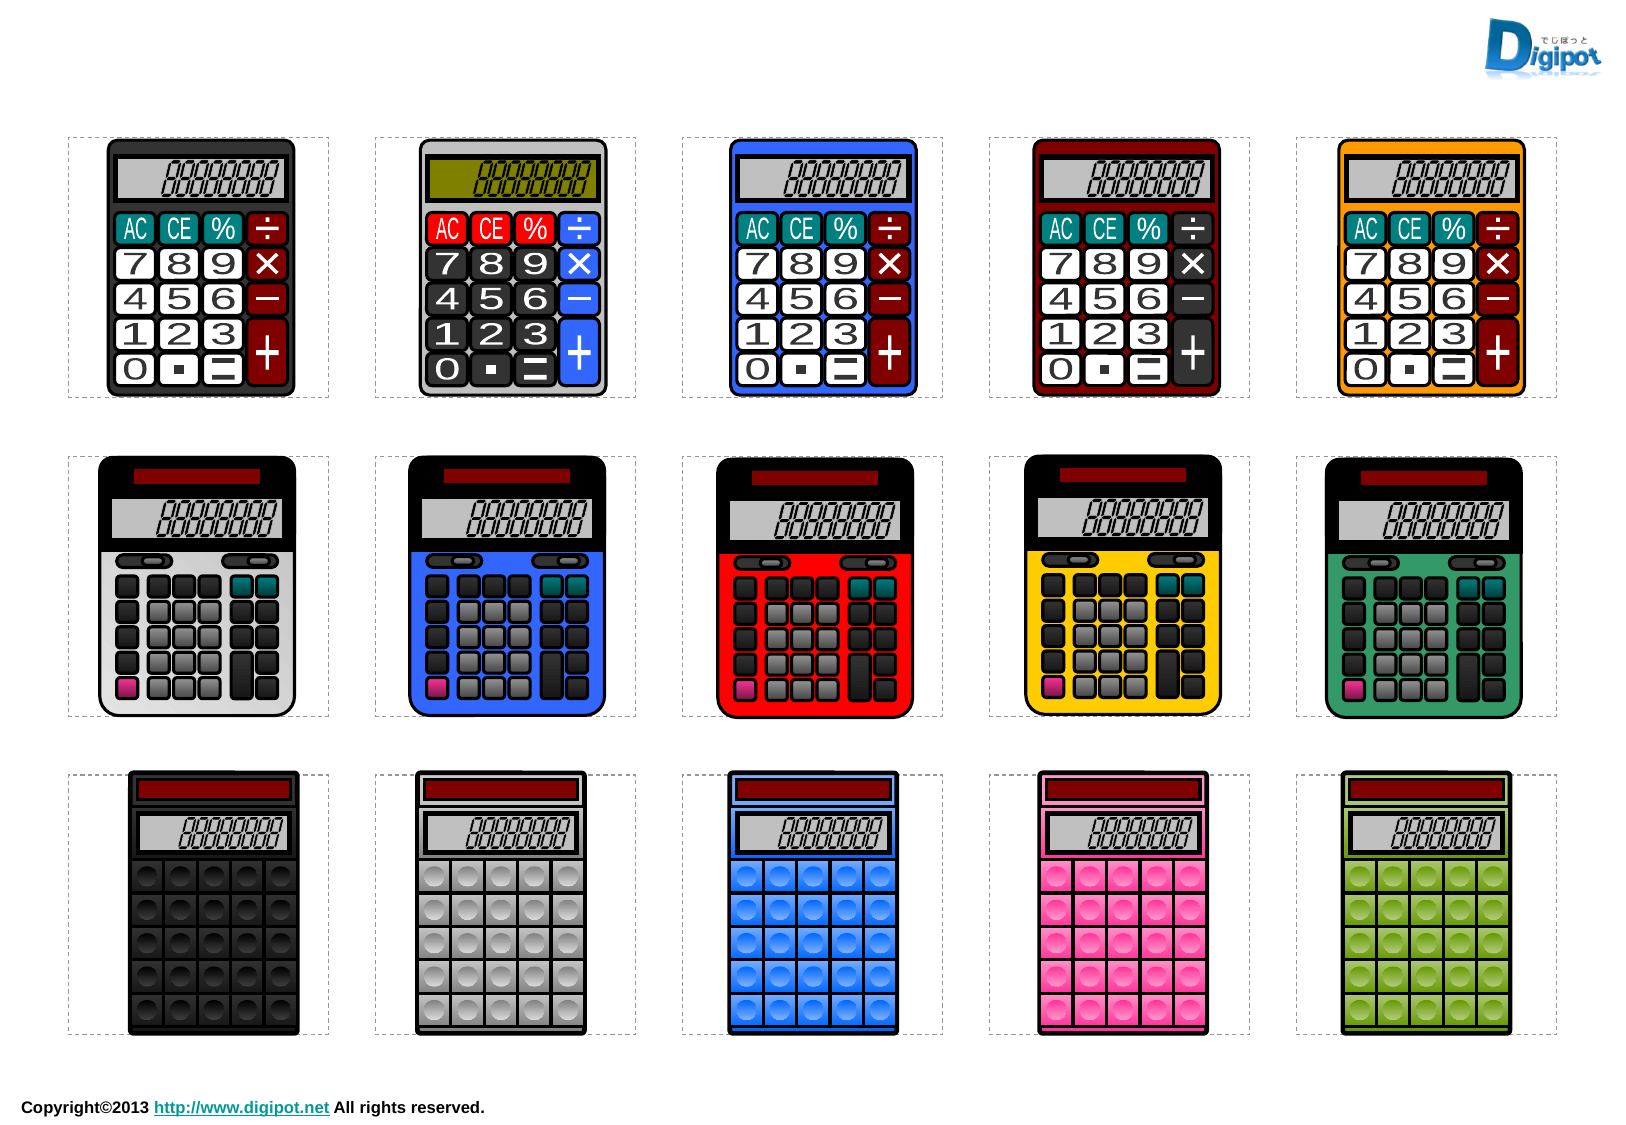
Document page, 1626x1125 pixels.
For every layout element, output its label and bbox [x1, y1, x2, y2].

text_box [729, 772, 898, 1034]
text_box [730, 139, 917, 396]
text_box [409, 456, 605, 716]
text_box [130, 772, 298, 1034]
text_box [717, 458, 913, 718]
picture [1485, 18, 1602, 82]
text_box [1326, 458, 1522, 718]
text_box [99, 457, 295, 716]
text_box [417, 772, 585, 1034]
text_box [1033, 139, 1220, 396]
text_box [1025, 455, 1221, 715]
text_box [1039, 772, 1207, 1034]
text_box [108, 139, 295, 396]
text_box [1338, 139, 1525, 396]
text_box [1342, 772, 1511, 1034]
text_box [420, 139, 607, 396]
